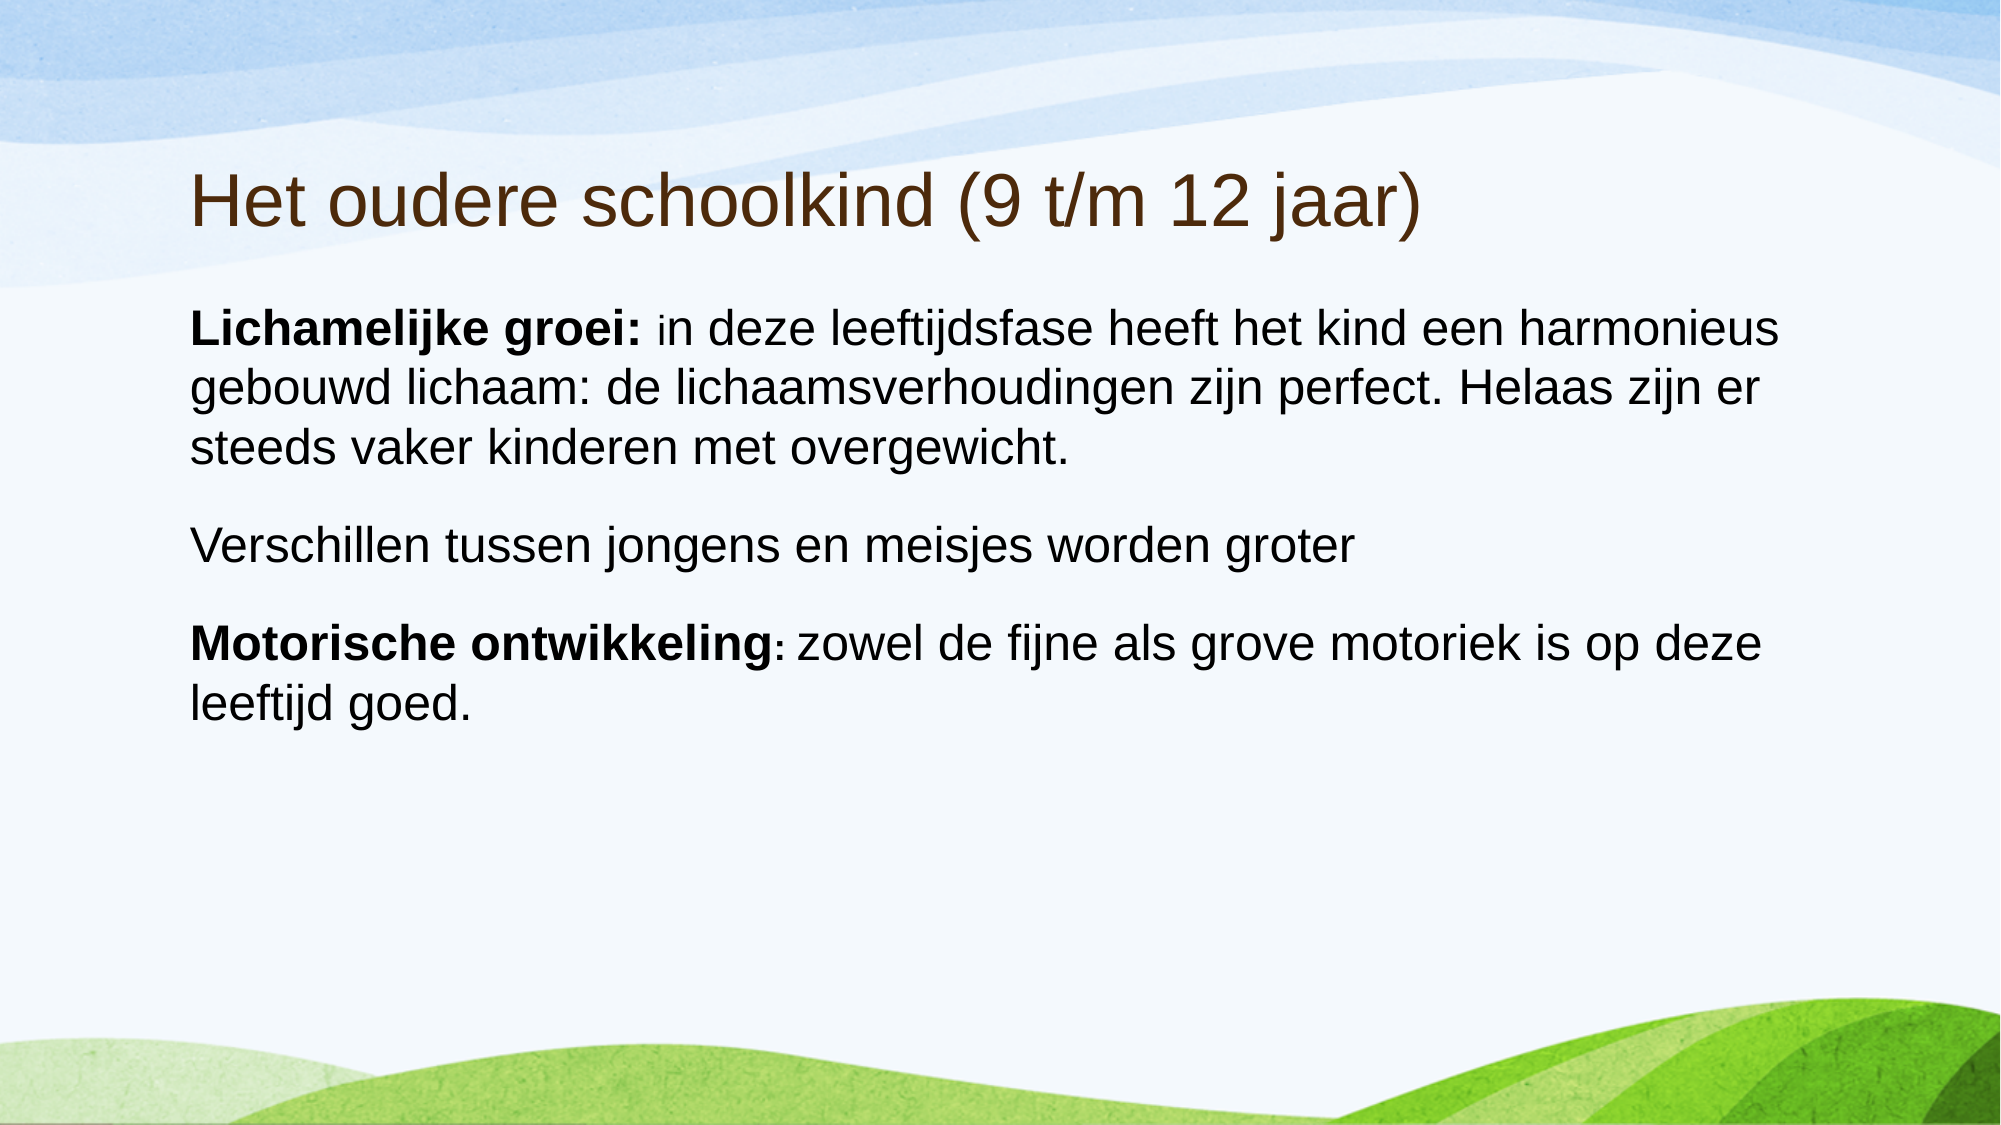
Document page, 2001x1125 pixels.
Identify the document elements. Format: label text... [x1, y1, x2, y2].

title Het oudere schoolkind (9 t/m 12 jaar) [174, 50, 1825, 250]
list Lichamelijke groei: in deze leeftijdsfase heeft het kind een harmonieus gebouwd lichaam: de lichaamsverhoudingen zijn perfect. Helaas zijn er steeds vaker kinderen met overgewicht. Verschillen tussen jongens en meisjes worden groter Motorische ontwikkeling: zowel de fijne als grove motoriek is op deze leeftijd goed. [174, 287, 1825, 982]
picture [0, 0, 2001, 1125]
